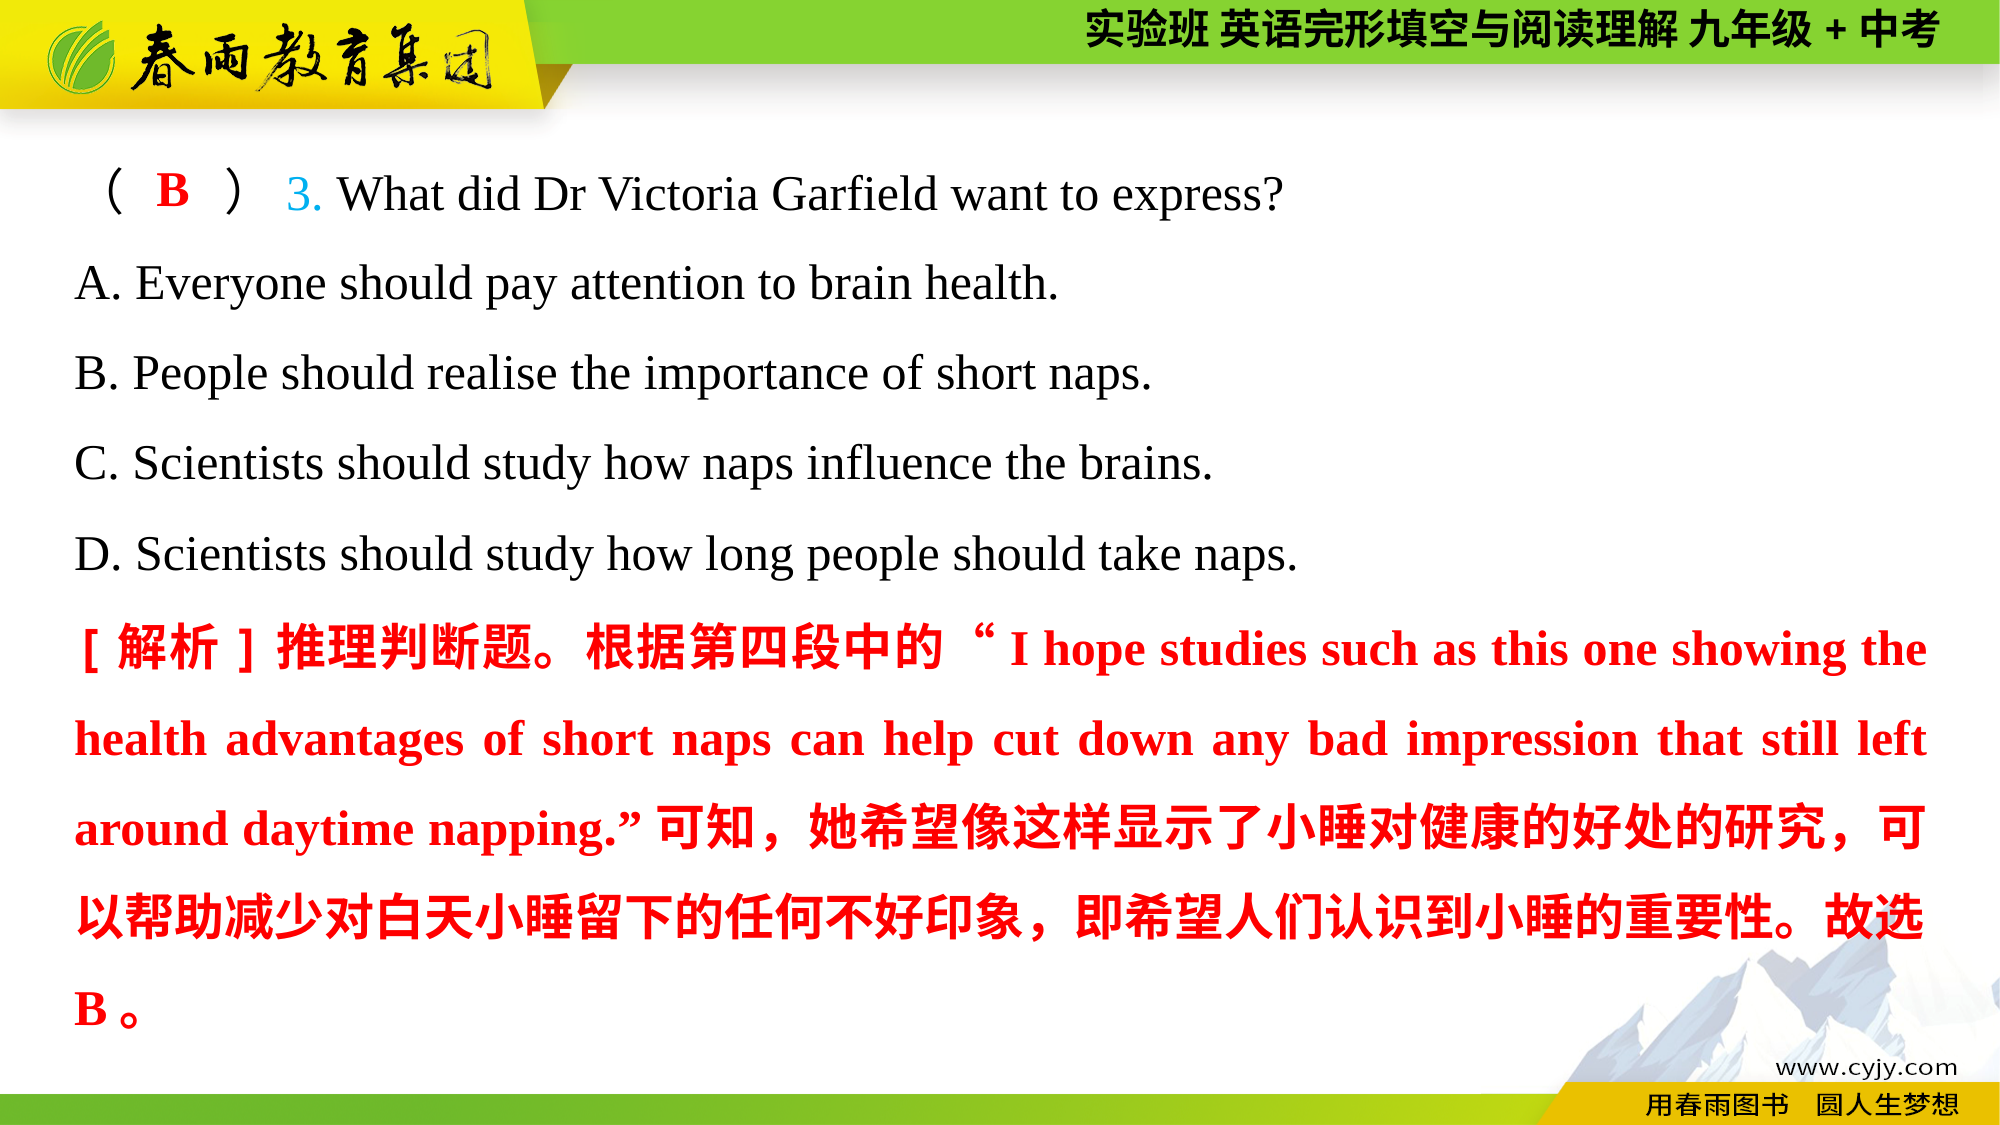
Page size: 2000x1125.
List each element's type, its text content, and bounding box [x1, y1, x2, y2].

list （ ）3. What did Dr Victoria Garfield want to express? A. Everyone should pay attention to brain health. B. People should realise the importance of short naps. C. Scientists should study how naps influence the brains. D. Scientists should study how long people should take naps. [59, 122, 1944, 592]
text_box [解析]推理判断题。根据第四段中的“I hope studies such as this one showing the health advantages of short naps can help cut down any bad impression that still left around daytime napping.”可知，她希望像这样显示了小睡对健康的好处的研究，可以帮助减少对白天小睡留下的任何不好印象，即希望人们认识到小睡的重要性。故选B。 [59, 592, 1944, 1043]
picture [0, 0, 2000, 1125]
text_box B [141, 148, 205, 224]
